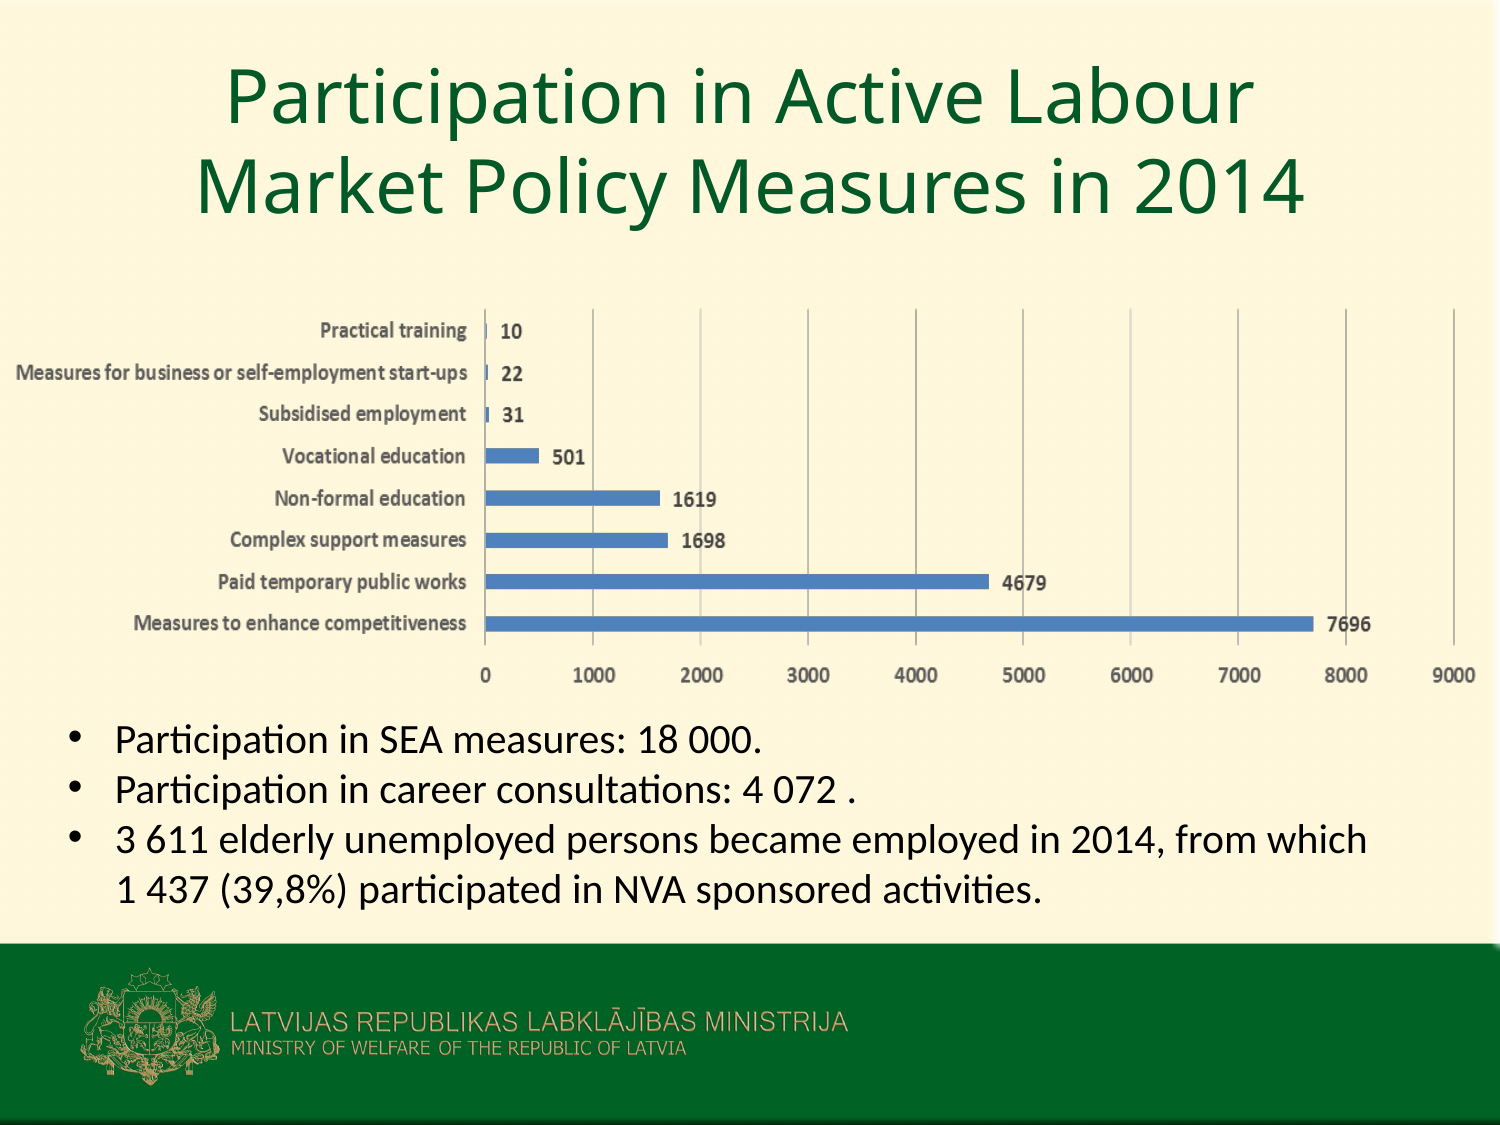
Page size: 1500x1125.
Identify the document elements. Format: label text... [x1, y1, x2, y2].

picture [0, 0, 1500, 1125]
text_box Participation in SEA measures: 18 000. Participation in career consultations: 4 072 . 3 611 elderly unemployed persons became employed in 2014, from which 1 437 (39,8%) participated in NVA sponsored activities. [53, 712, 1425, 919]
title Participation in Active Labour Market Policy Measures in 2014 [74, 44, 1426, 233]
